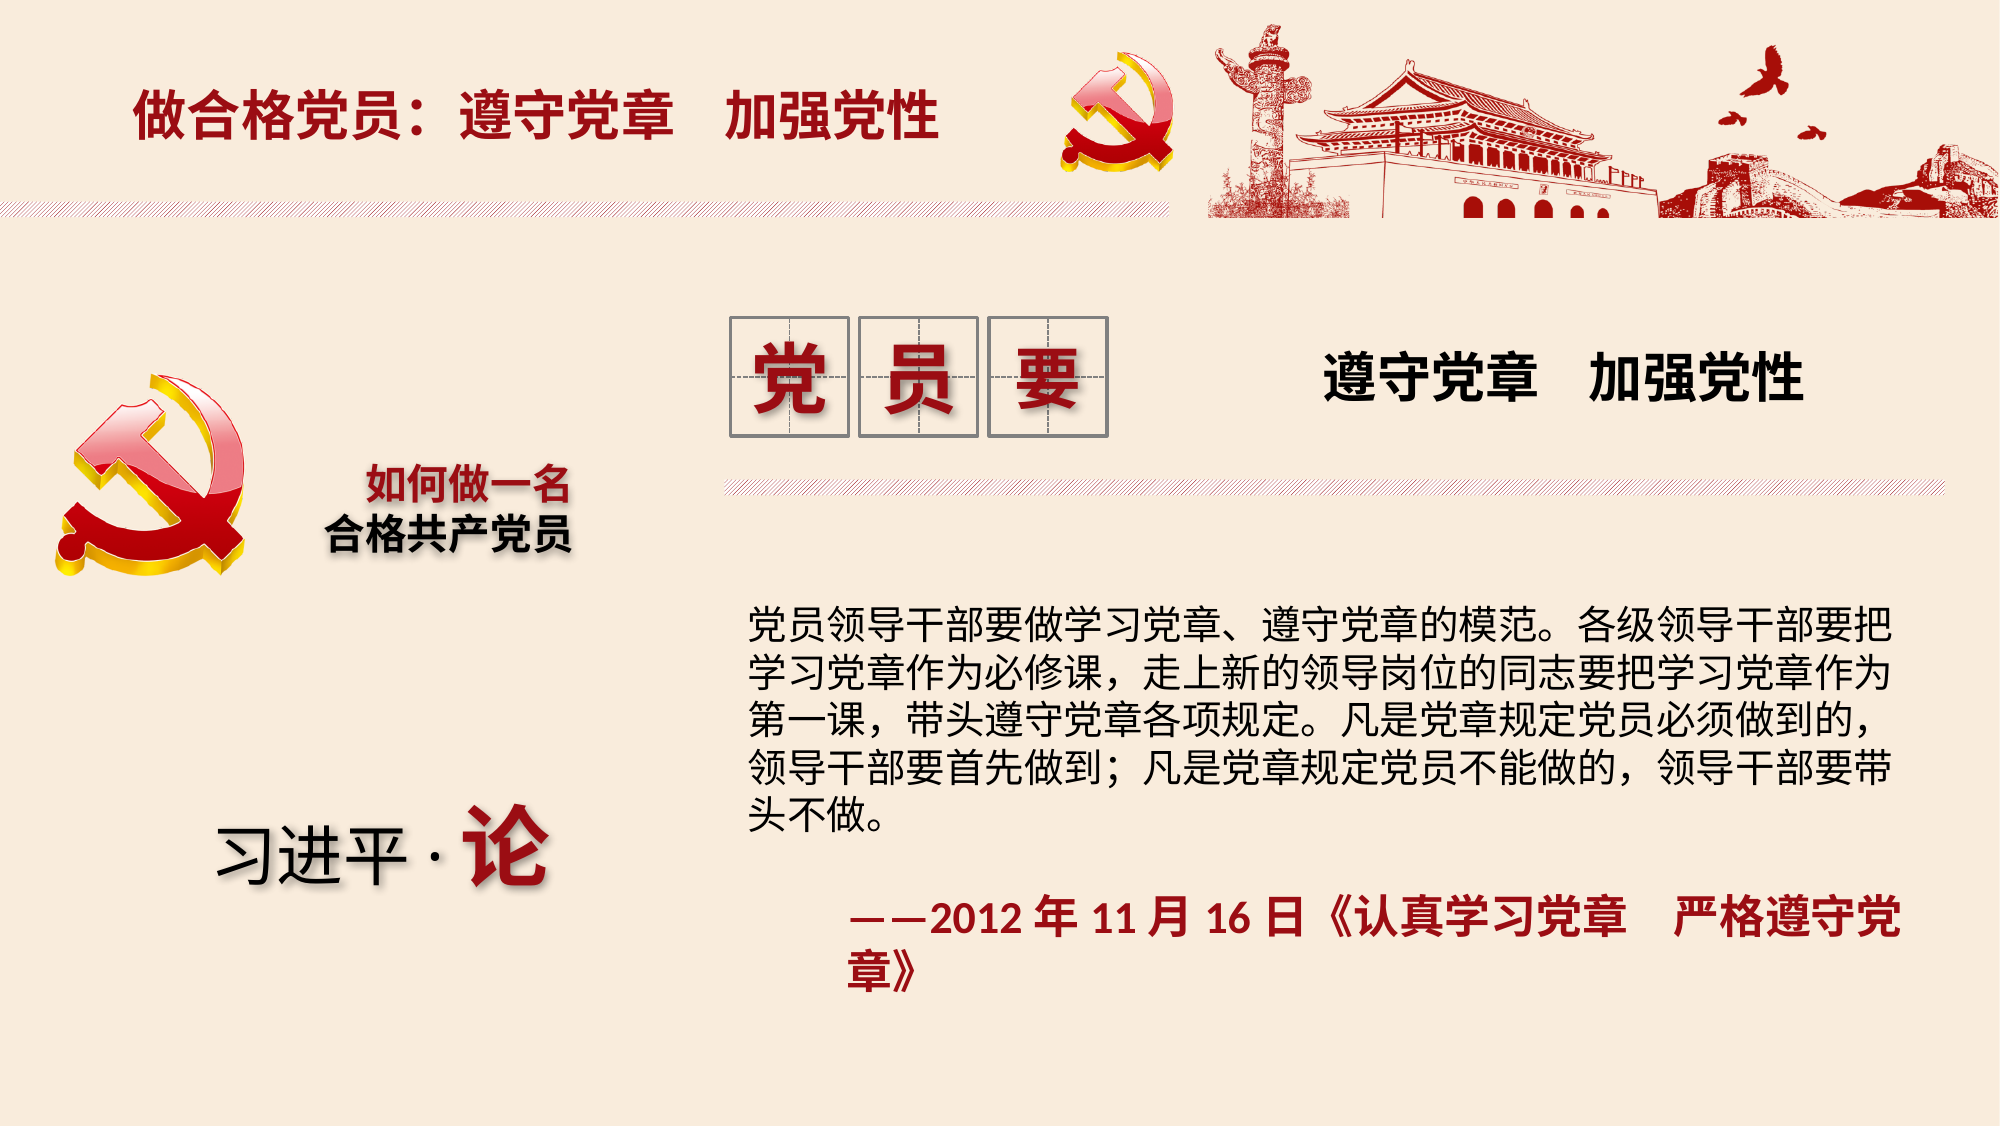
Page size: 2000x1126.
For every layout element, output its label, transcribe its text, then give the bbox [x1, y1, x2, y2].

text_box ——2012年11月16日《认真学习党章 严格遵守党章》 [826, 877, 1940, 1008]
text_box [730, 317, 849, 437]
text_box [988, 317, 1108, 437]
text_box [722, 477, 1947, 497]
text_box 党员领导干部要做学习党章、遵守党章的模范。各级领导干部要把学习党章作为必修课，走上新的领导岗位的同志要把学习党章作为第一课，带头遵守党章各项规定。凡是党章规定党员必须做到的，领导干部要首先做到；凡是党章规定党员不能做的，领导干部要带头不做。 [727, 590, 1945, 896]
text_box 遵守党章 加强党性 [1267, 333, 1862, 419]
picture [0, 0, 2000, 1126]
text_box 习进平·论 [190, 781, 571, 909]
text_box 如何做一名 合格共产党员 [299, 447, 594, 568]
list 做合格党员：遵守党章 加强党性 [117, 74, 1126, 169]
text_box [859, 317, 979, 437]
